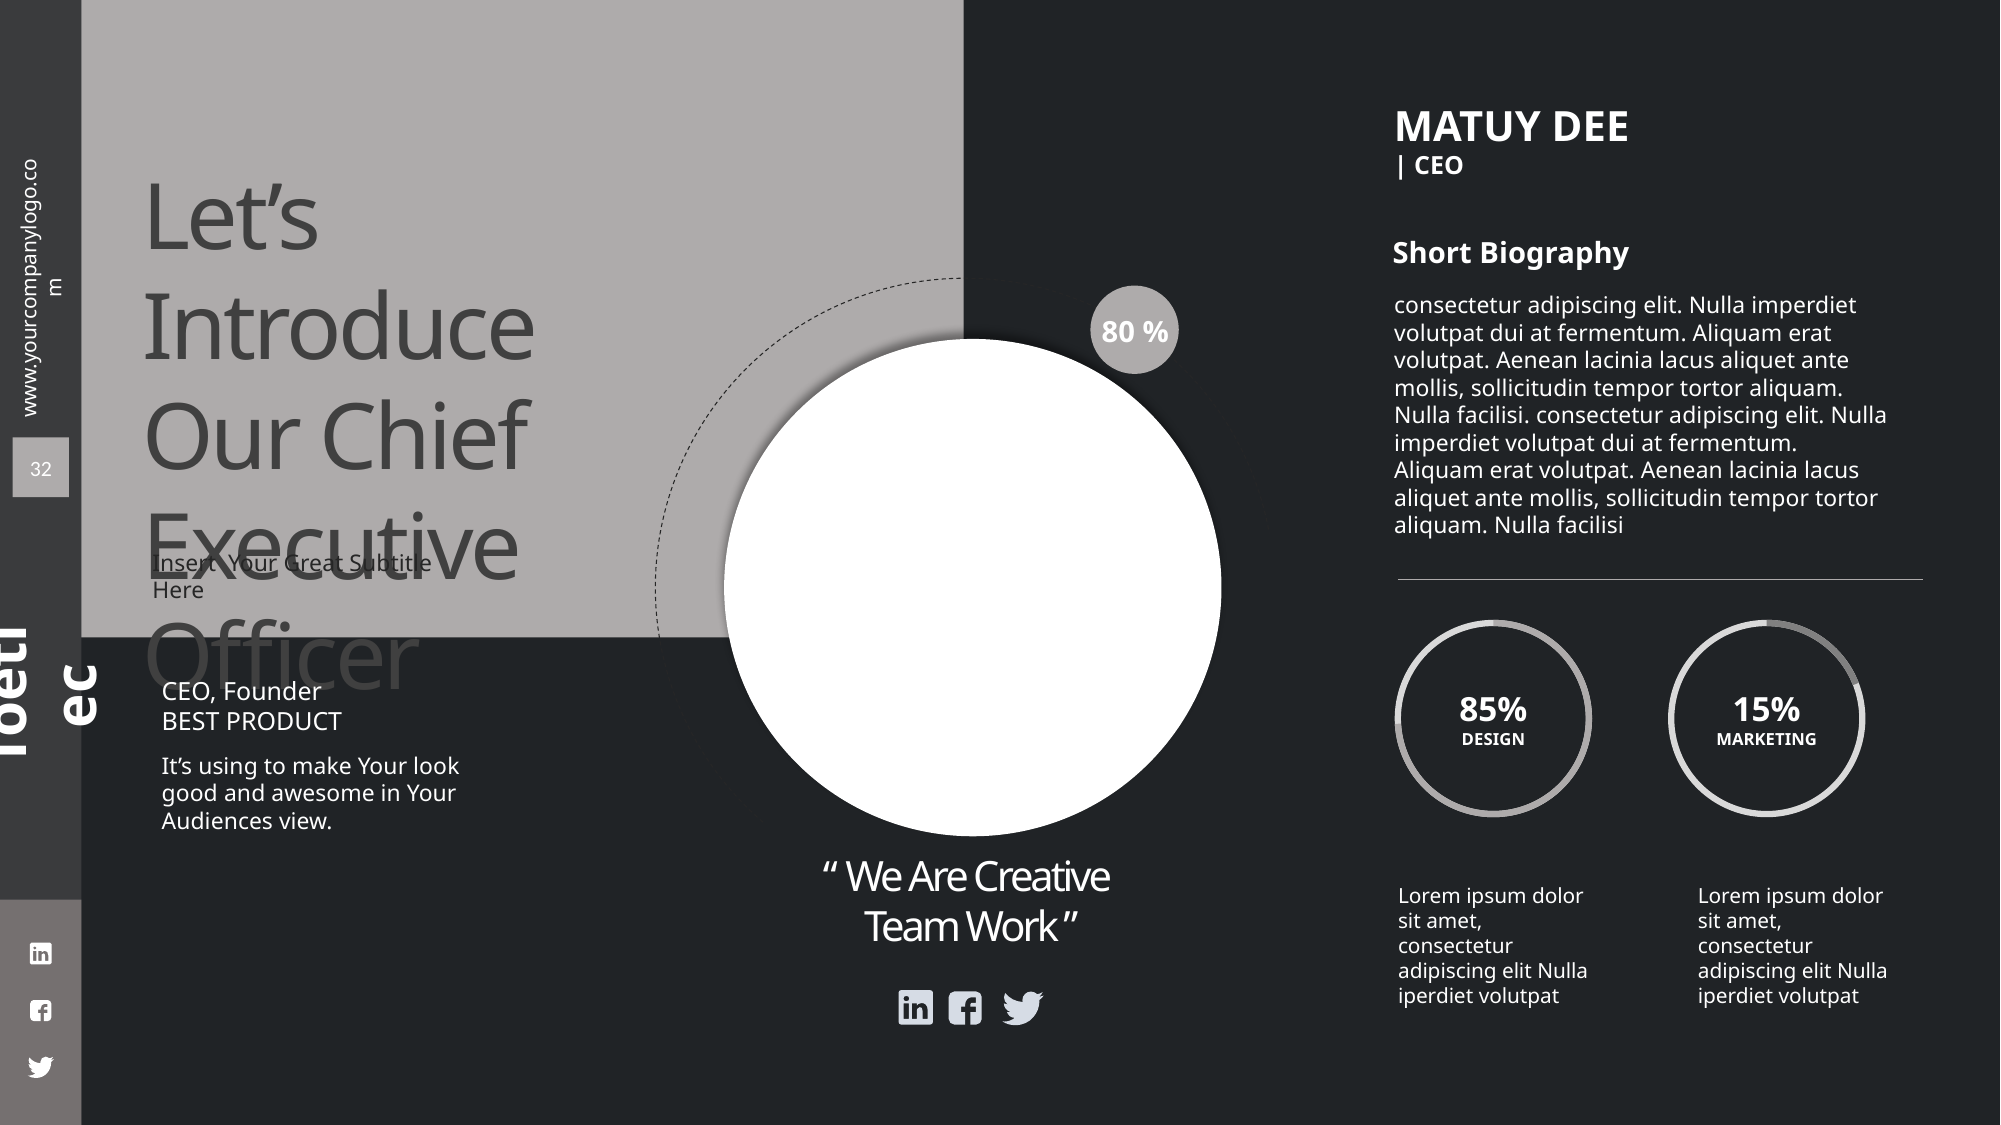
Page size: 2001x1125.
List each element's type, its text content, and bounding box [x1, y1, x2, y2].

text_box Insert Your Great Subtitle Here [137, 540, 492, 611]
text_box “ We Are Creative Team Work ” [795, 840, 1147, 959]
text_box [1766, 621, 1857, 719]
text_box Short Biography [1377, 217, 1662, 286]
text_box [898, 990, 1044, 1026]
text_box [832, 337, 1114, 381]
text_box [1180, 448, 1223, 728]
picture [766, 381, 1180, 794]
text_box Lorem ipsum dolor sit amet, consectetur adipiscing elit Nulla iperdiet volutpat [1383, 875, 1607, 1016]
text_box consectetur adipiscing elit. Nulla imperdiet volutpat dui at fermentum. Aliquam erat volutpat. Aenean lacinia lacus aliquet ante mollis, sollicitudin tempor tortor aliquam. Nulla facilisi. consectetur adipiscing elit. Nulla imperdiet volutpat dui at fermentum. Aliquam erat volutpat. Aenean lacinia lacus aliquet ante mollis, sollicitudin tempor tortor aliquam. Nulla facilisi [1379, 283, 1909, 546]
text_box [723, 447, 766, 728]
text_box [654, 277, 1087, 823]
text_box Let’s Introduce Our Chief Executive Officer [127, 325, 613, 541]
text_box Lorem ipsum dolor sit amet, consectetur adipiscing elit Nulla iperdiet volutpat [1683, 875, 1906, 1016]
text_box MATUY DEE | CEO [1379, 92, 1844, 187]
text_box 15% MARKETING [1670, 621, 1864, 816]
text_box 85% DESIGN [1396, 621, 1493, 723]
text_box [1087, 285, 1184, 374]
text_box CEO, Founder BEST PRODUCT [146, 668, 539, 743]
text_box [80, 0, 965, 638]
text_box [832, 794, 1114, 838]
slide_number 32 [12, 437, 69, 498]
text_box [1121, 369, 1270, 542]
text_box It’s using to make Your look good and awesome in Your Audiences view. [146, 743, 502, 842]
text_box [1396, 621, 1590, 816]
